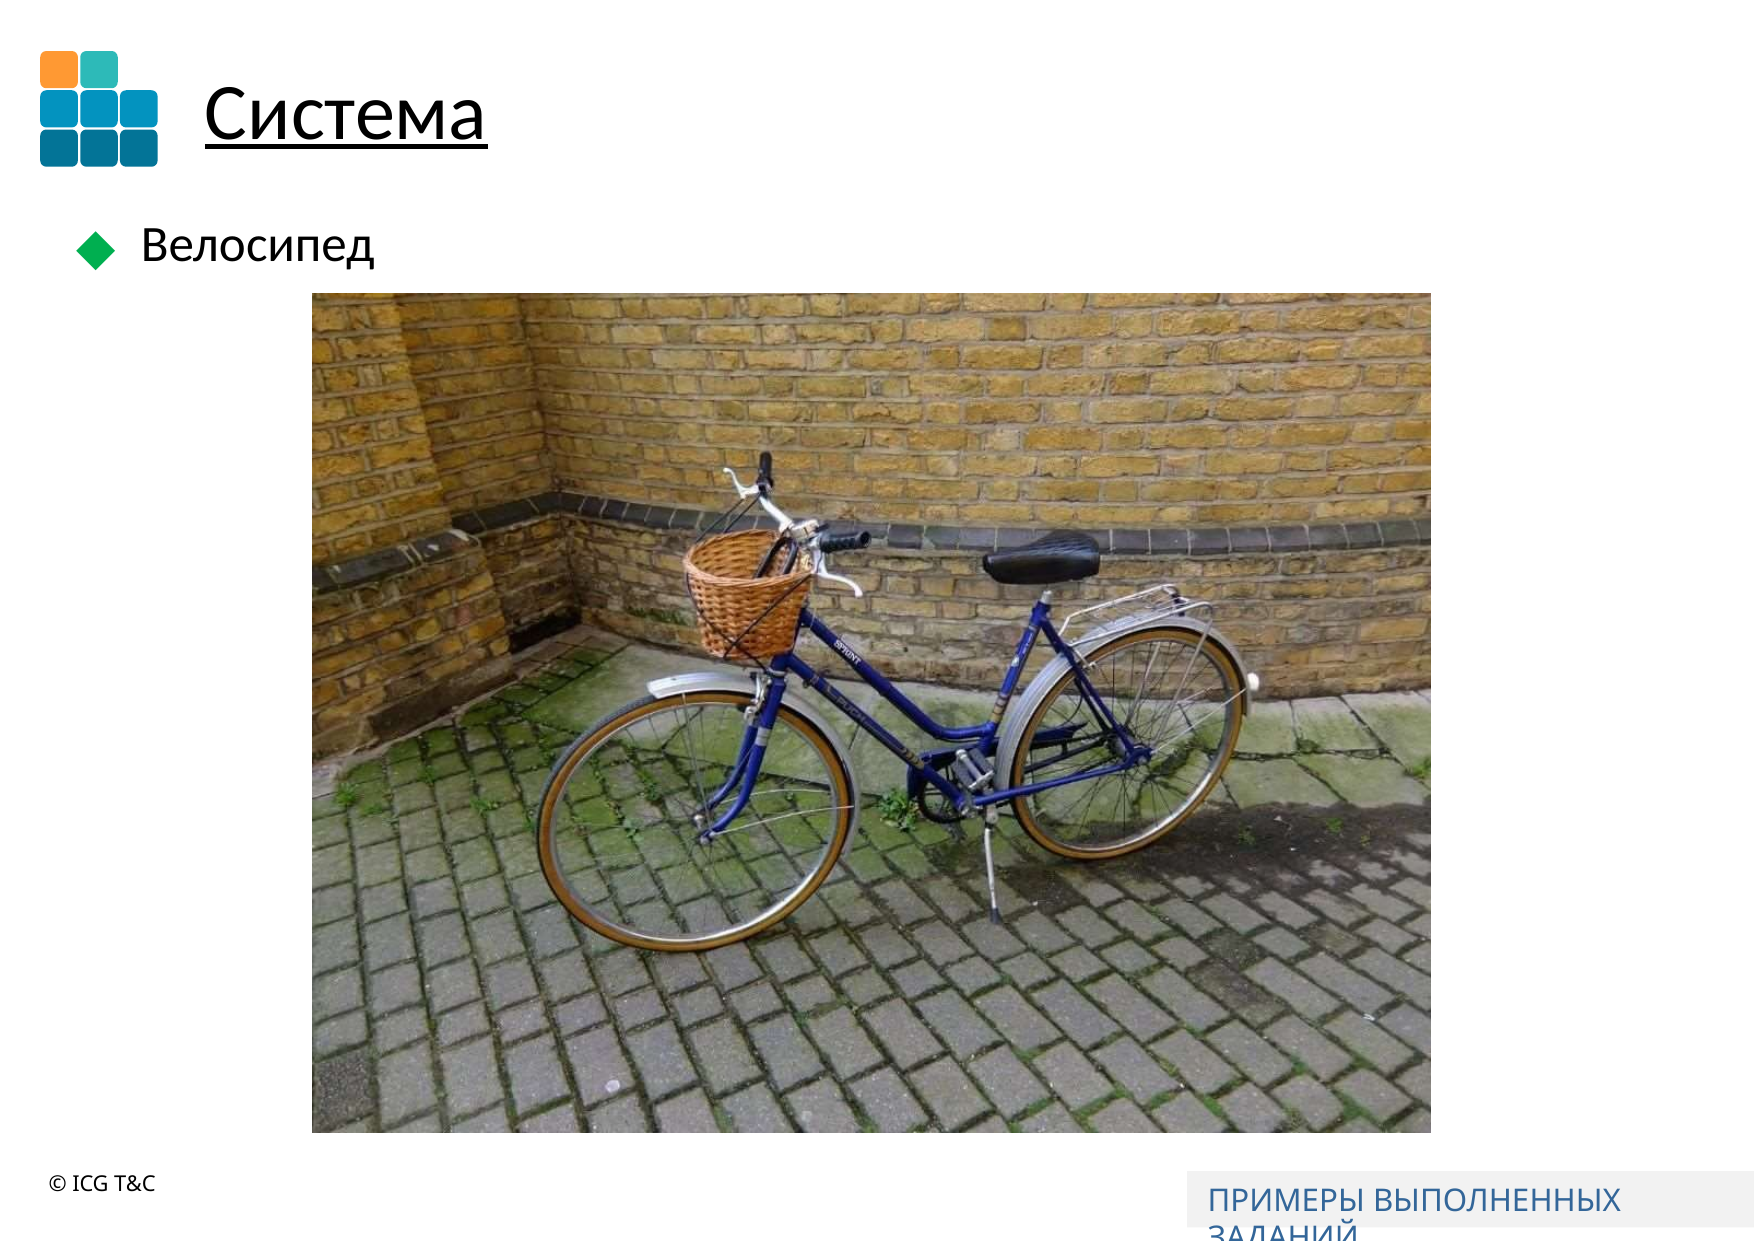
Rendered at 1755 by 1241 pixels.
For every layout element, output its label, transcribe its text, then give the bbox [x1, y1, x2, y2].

text_box [1187, 1171, 1754, 1228]
text_box Велосипед [74, 207, 381, 272]
picture [312, 293, 1432, 1133]
slide_number ПРИМЕРЫ ВЫПОЛНЕННЫХ ЗАДАНИЙ [1205, 1179, 1736, 1241]
footer © ICG T&C [46, 1167, 178, 1241]
title Система [202, 56, 1703, 267]
